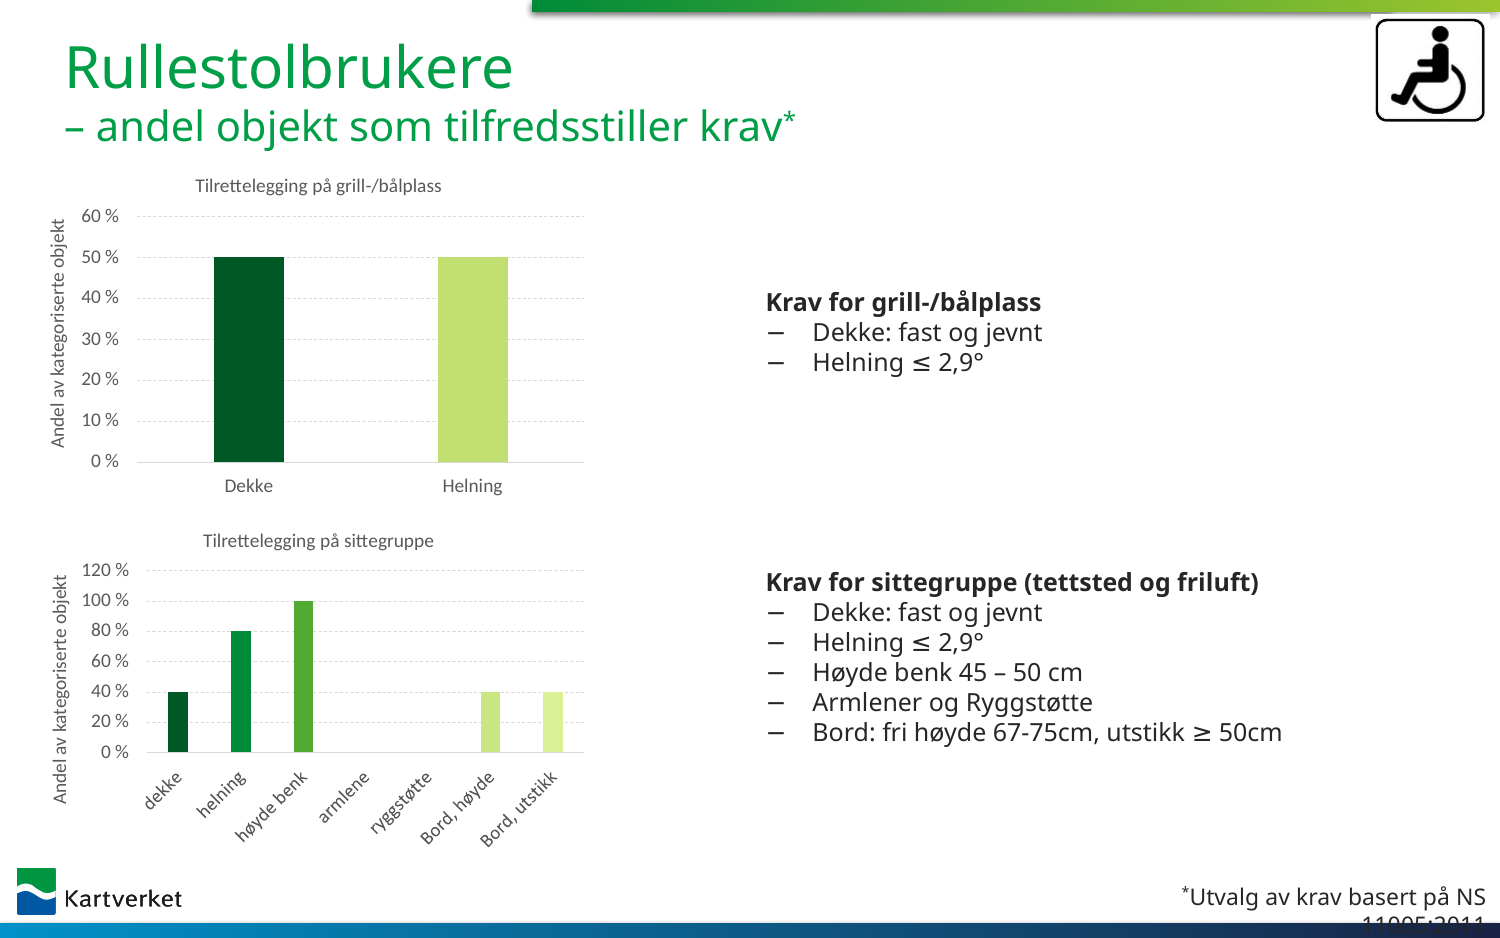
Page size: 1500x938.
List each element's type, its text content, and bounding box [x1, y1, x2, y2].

picture [41, 520, 596, 859]
picture [41, 166, 596, 505]
text_box Rullestolbrukere – andel objekt som tilfredsstiller krav* [49, 14, 1431, 158]
text_box Krav for sittegruppe (tettsted og friluft) Dekke: fast og jevnt Helning ≤ 2,9° Høyde benk 45 – 50 cm Armlener og Ryggstøtte Bord: fri høyde 67-75cm, utstikk ≥ 50cm [750, 559, 1500, 754]
picture [1371, 13, 1491, 127]
text_box *Utvalg av krav basert på NS 11005:2011 [1068, 873, 1500, 938]
text_box Krav for grill-/bålplass Dekke: fast og jevnt Helning ≤ 2,9° [750, 279, 1452, 384]
